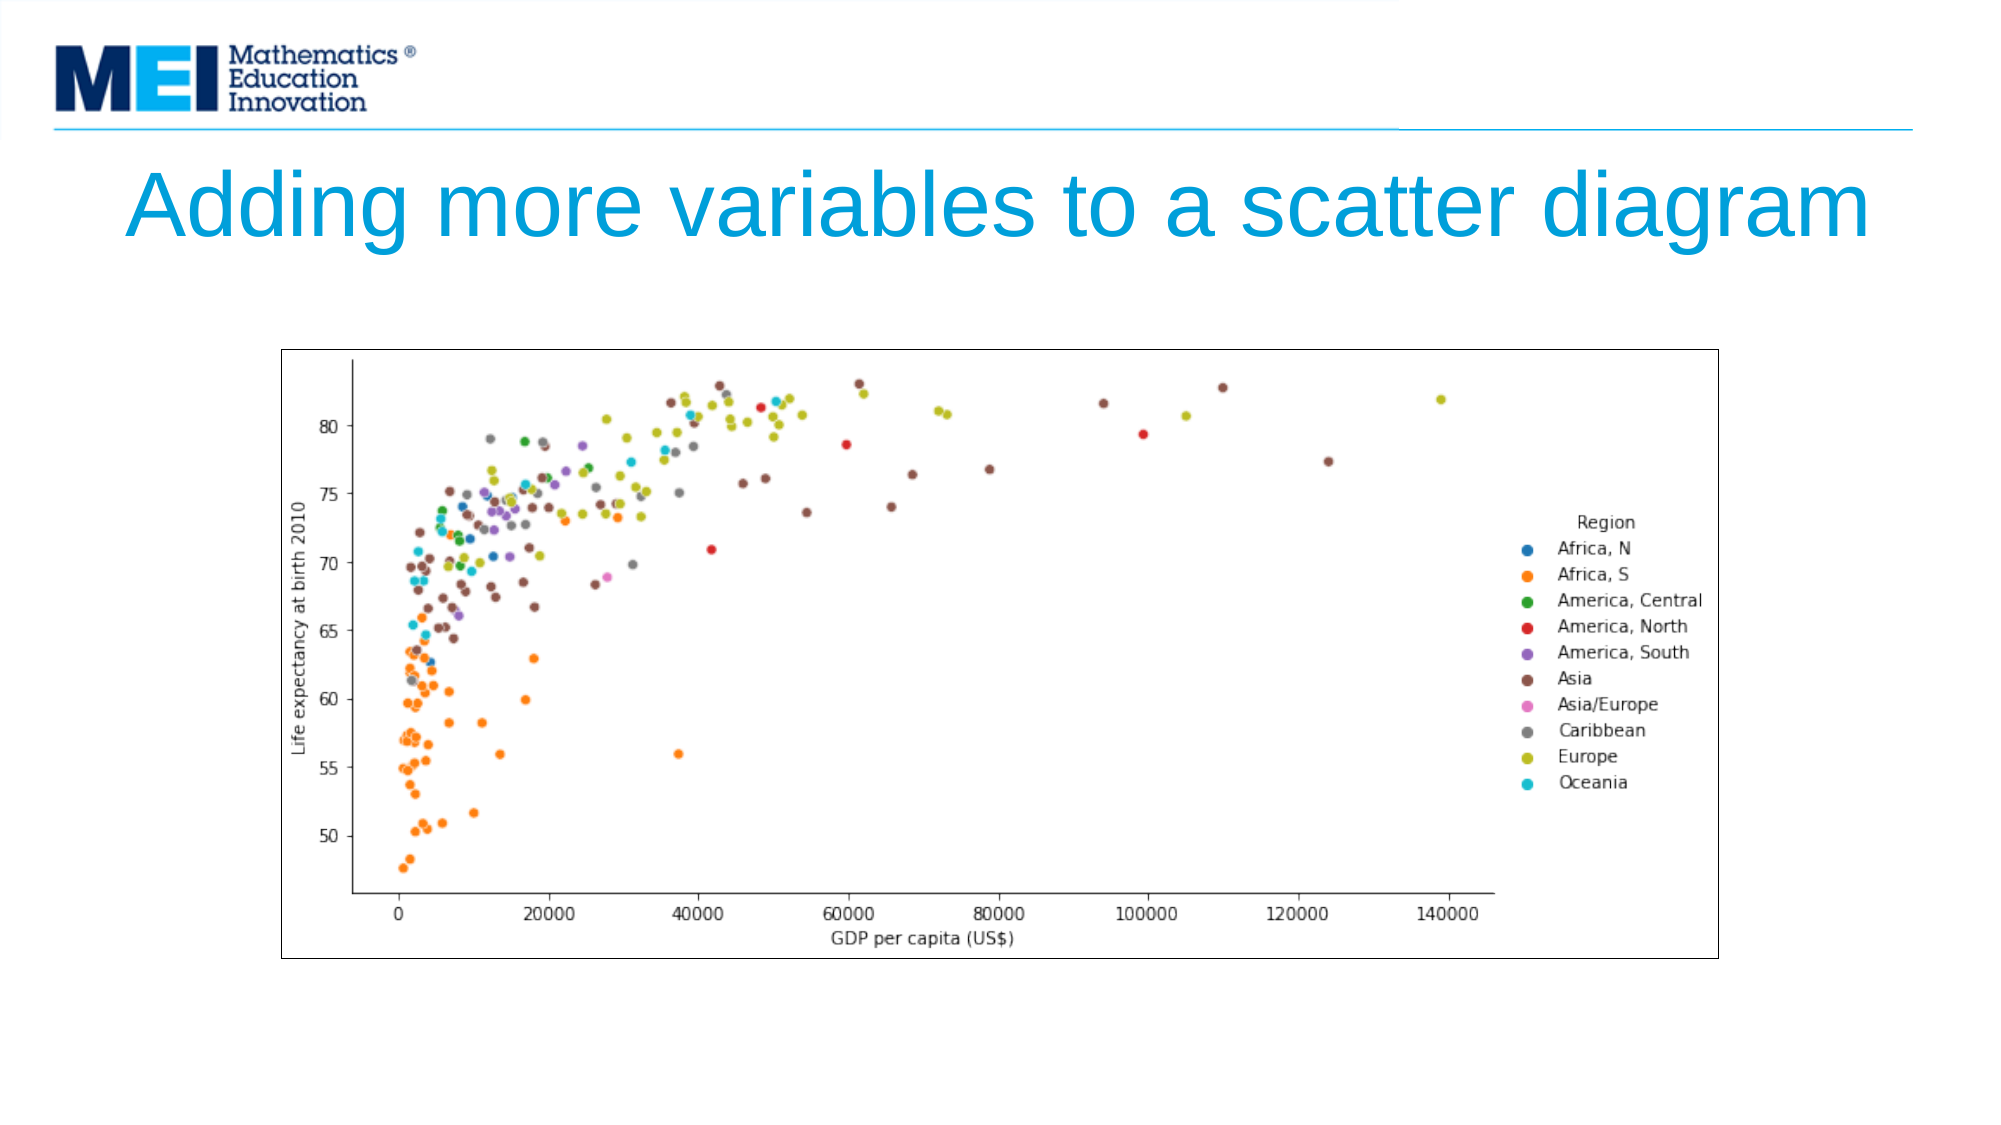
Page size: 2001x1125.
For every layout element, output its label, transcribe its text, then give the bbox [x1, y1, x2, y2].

picture [281, 349, 1719, 959]
picture [0, 0, 2000, 140]
title Adding more variables to a scatter diagram [99, 137, 1900, 233]
